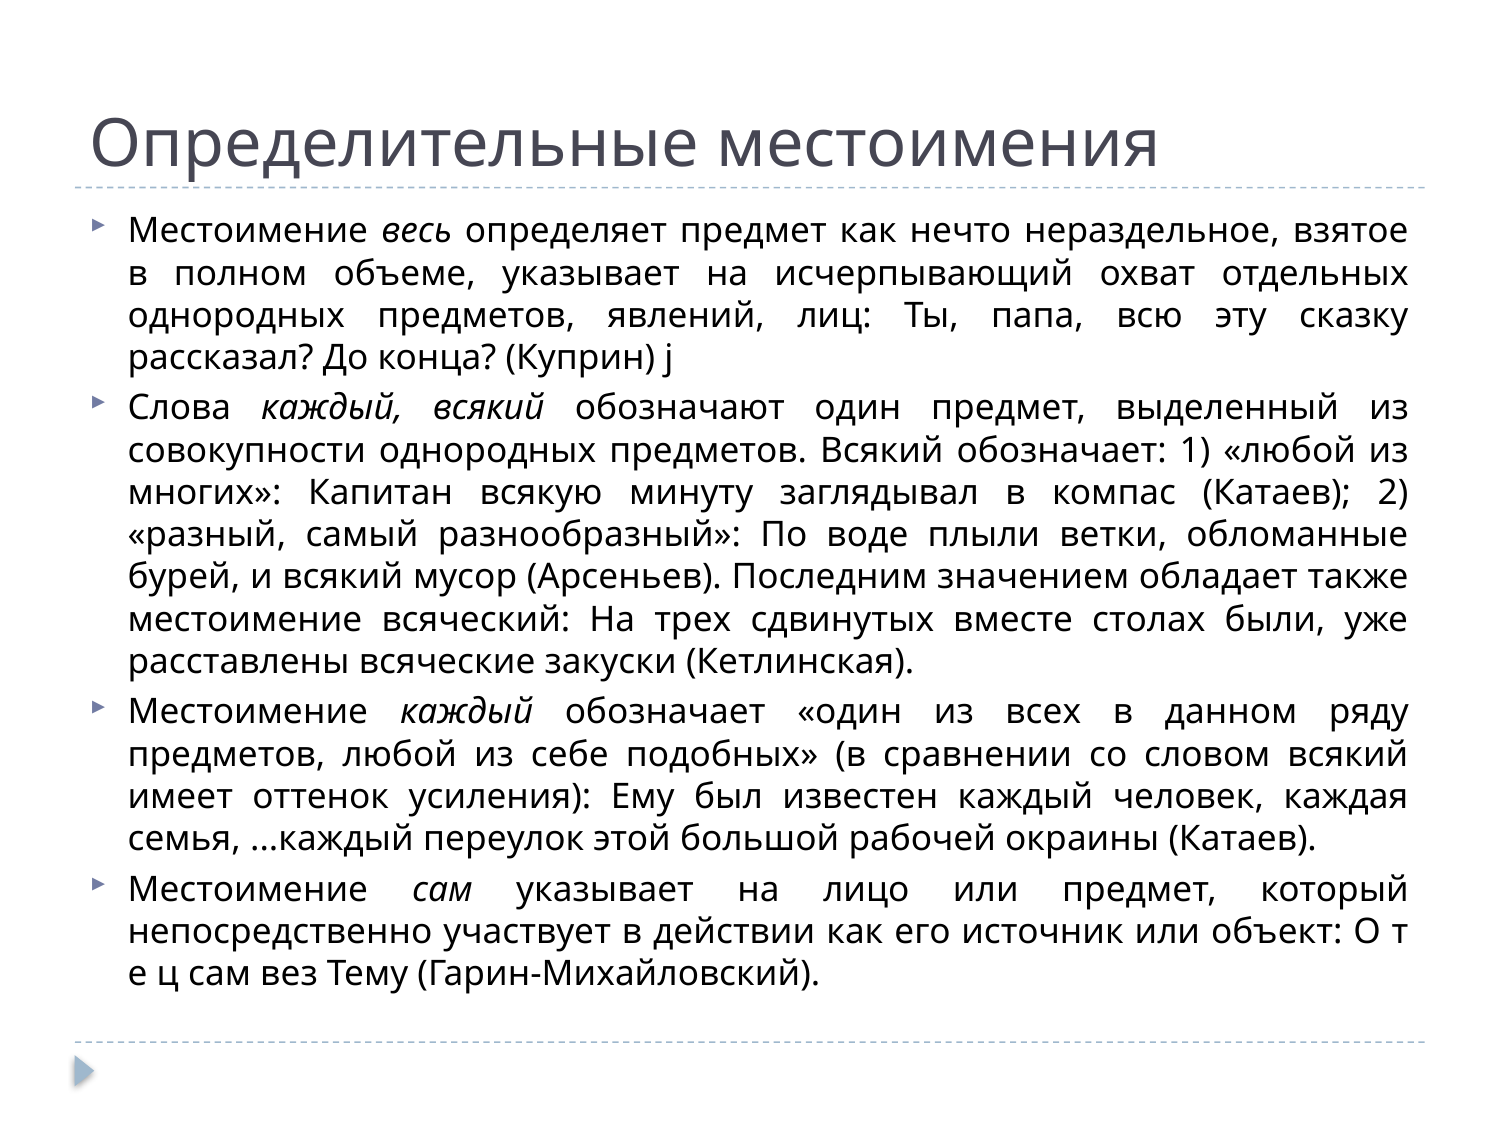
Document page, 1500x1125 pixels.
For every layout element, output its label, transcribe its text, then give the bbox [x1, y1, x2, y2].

list Местоимение весь определяет предмет как нечто нераздельное, взятое в полном объеме, указывает на исчерпывающий охват отдельных однородных предметов, явлений, лиц: Ты, папа, всю эту сказку рассказал? До конца? (Куприн) j Слова каждый, всякий обозначают один предмет, выделенный из совокупности однородных предметов. Всякий обозначает: 1) «любой из многих»: Капитан всякую минуту заглядывал в компас (Катаев); 2) «разный, самый разнообразный»: По воде плыли ветки, обломанные бурей, и всякий мусор (Арсеньев). Последним значением обладает также местоимение всяческий: На трех сдвинутых вместе столах были, уже расставлены всяческие закуски (Кетлинская). Местоимение каждый обозначает «один из всех в данном ряду предметов, любой из себе подобных» (в сравнении со словом всякий имеет оттенок усиления): Ему был известен каждый человек, каждая семья, ...каждый переулок этой большой рабочей окраины (Катаев). Местоимение сам указывает на лицо или предмет, который непосредственно участвует в действии как его источник или объект: О т е ц сам вез Тему (Гарин-Михайловский). [75, 200, 1425, 1010]
title Определительные местоимения [75, 24, 1425, 188]
